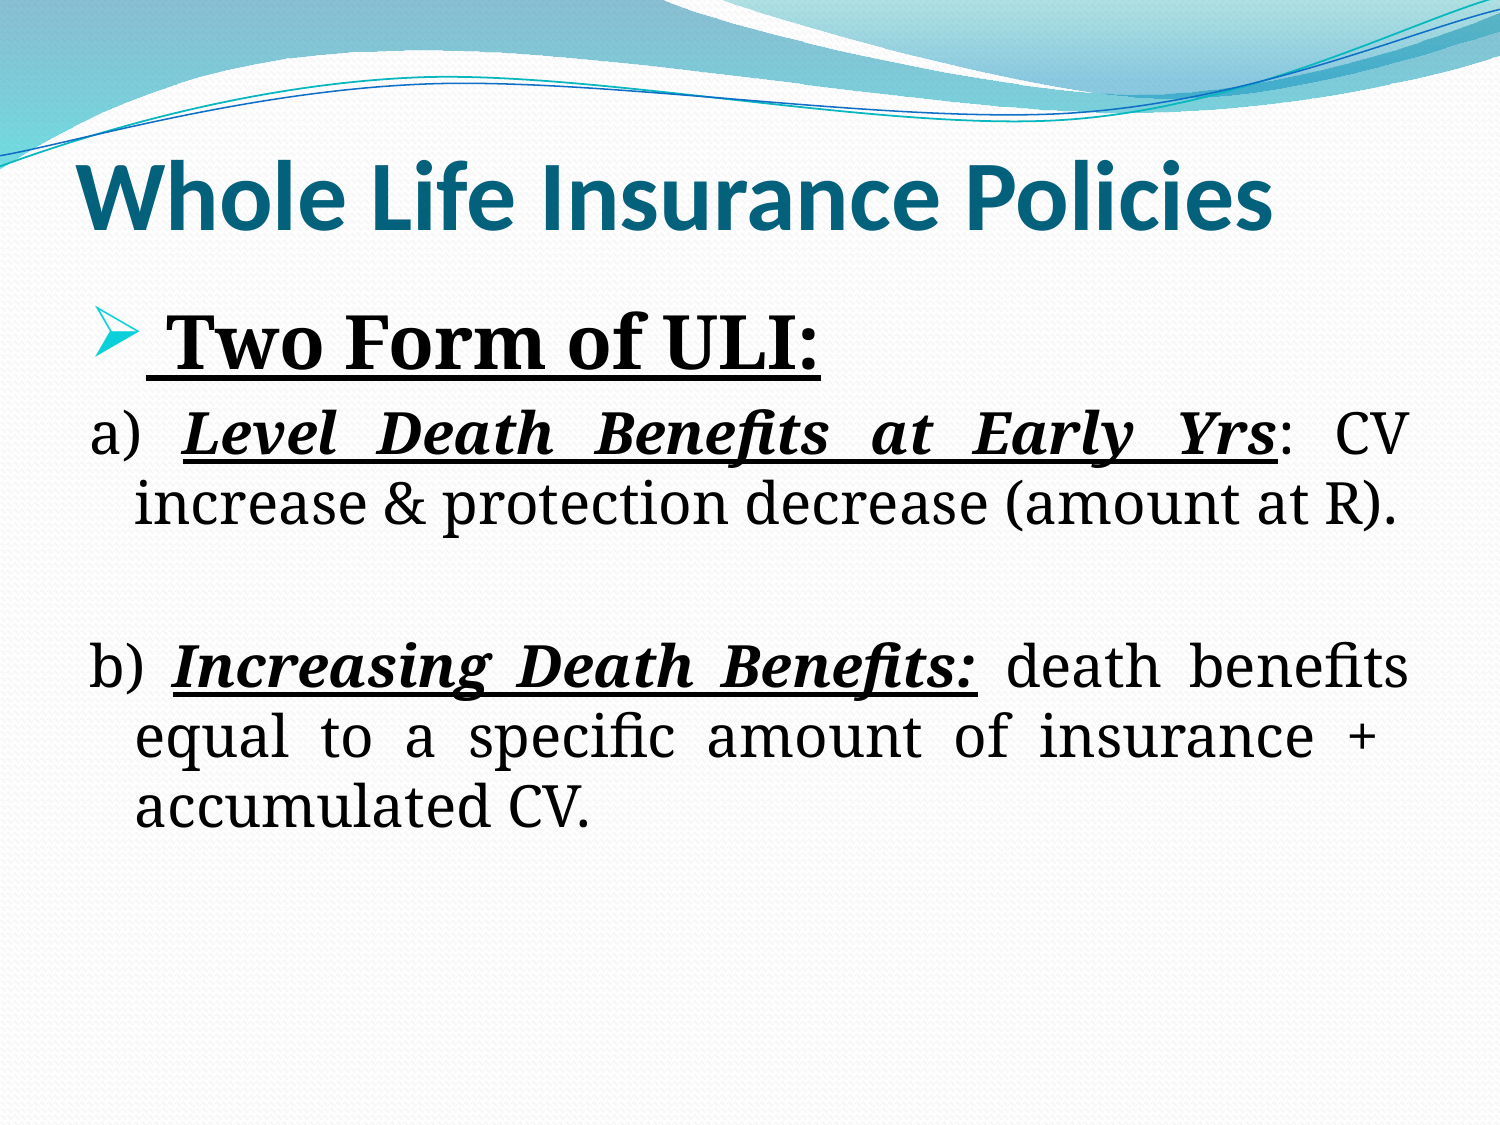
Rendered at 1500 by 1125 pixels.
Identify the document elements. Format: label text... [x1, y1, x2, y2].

list Two Form of ULI: a) Level Death Benefits at Early Yrs: CV increase & protection decrease (amount at R). b) Increasing Death Benefits: death benefits equal to a specific amount of insurance + accumulated CV. [75, 287, 1425, 1038]
title Whole Life Insurance Policies [75, 115, 1425, 250]
